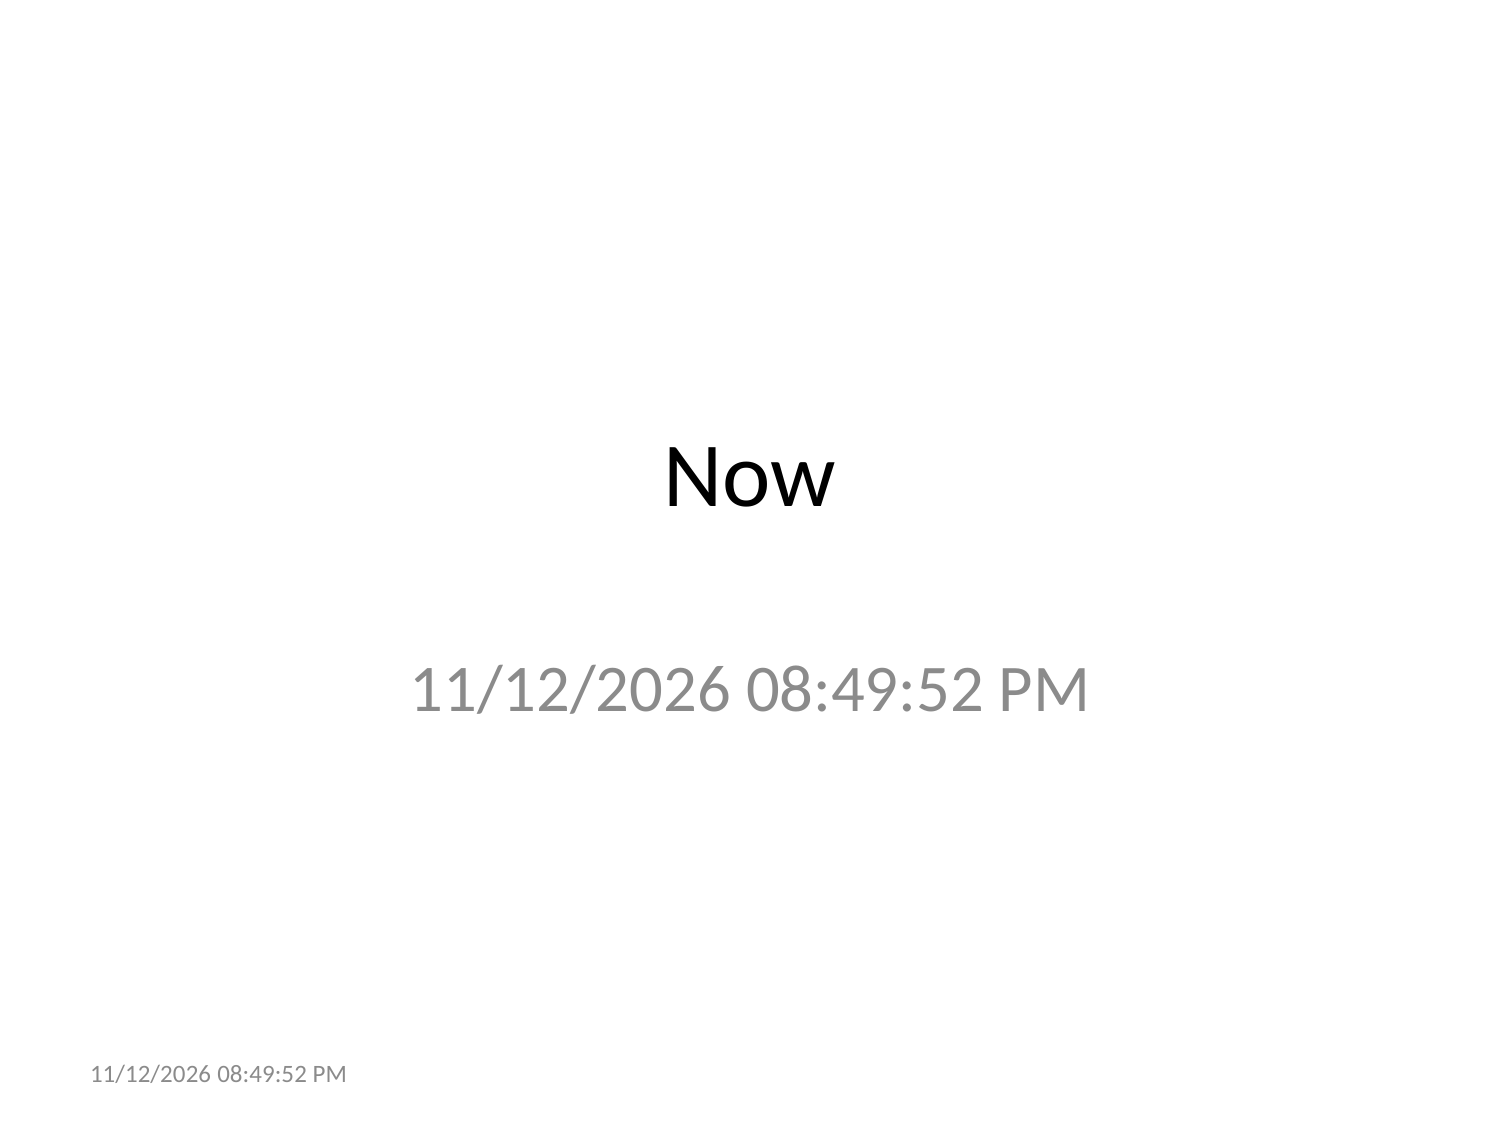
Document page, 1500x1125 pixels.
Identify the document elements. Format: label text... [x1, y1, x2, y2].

title Now [112, 349, 1388, 591]
subtitle 2011-12-19 10:20:04 AM [225, 637, 1275, 925]
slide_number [75, 1042, 425, 1103]
